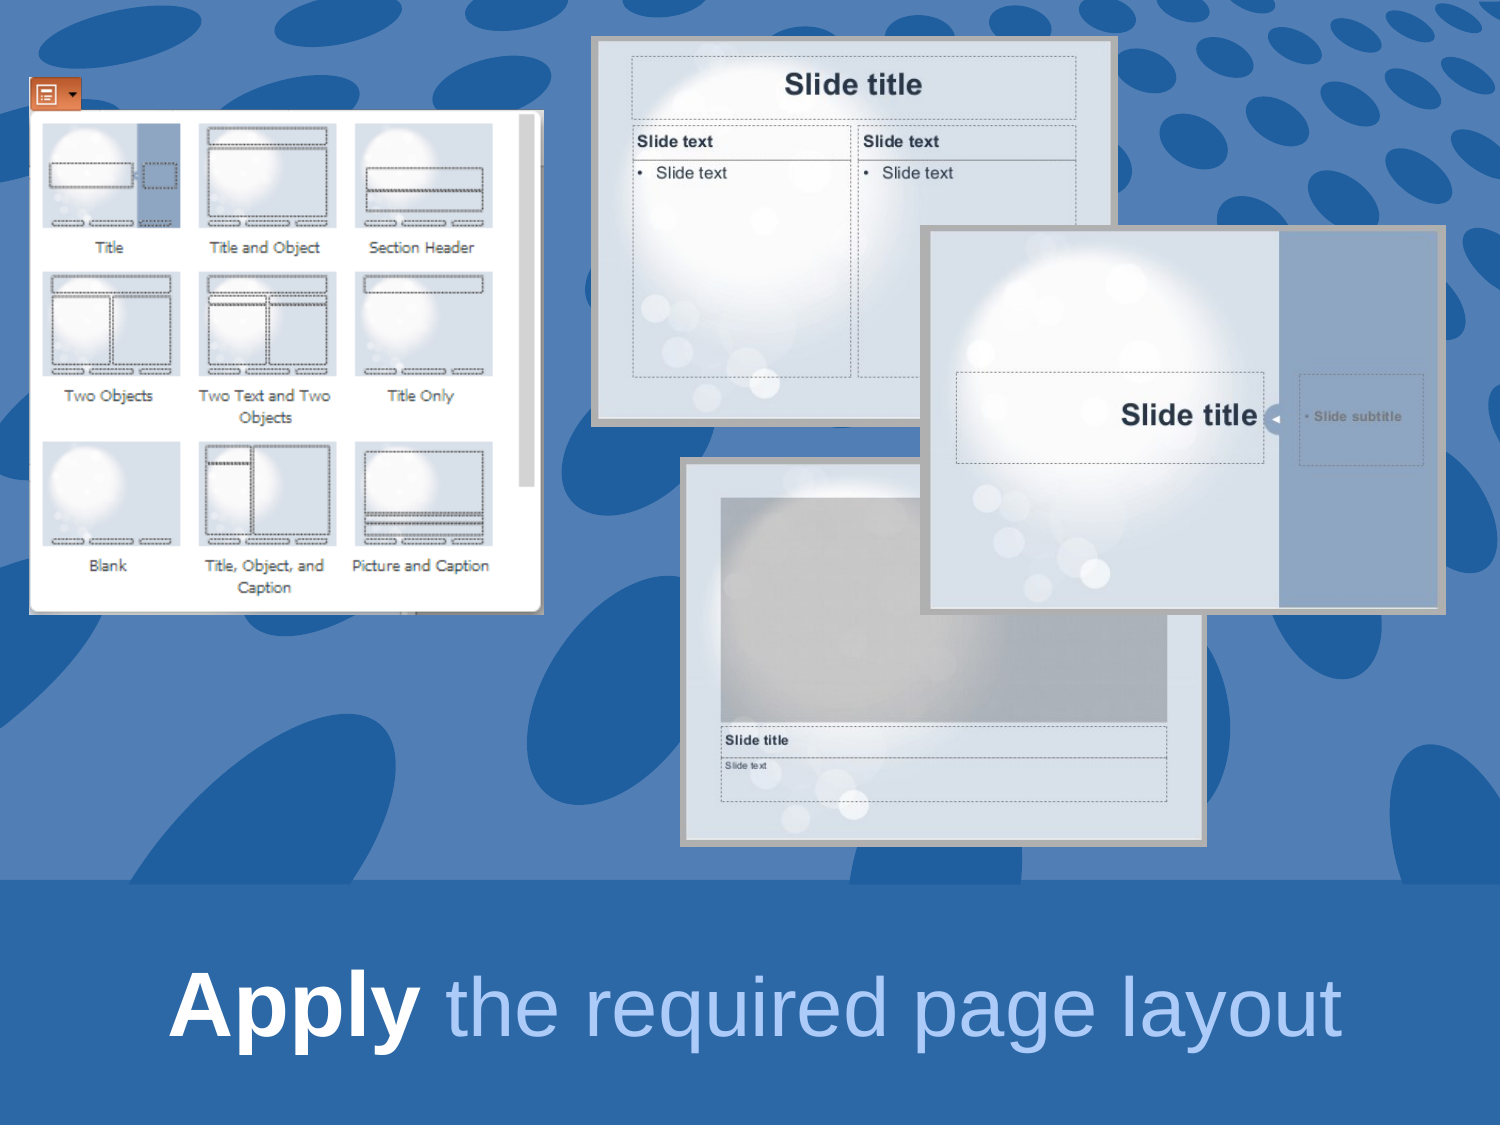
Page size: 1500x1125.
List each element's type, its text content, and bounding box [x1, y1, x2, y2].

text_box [29, 36, 1446, 848]
title Apply the required page layout [103, 911, 1431, 1088]
